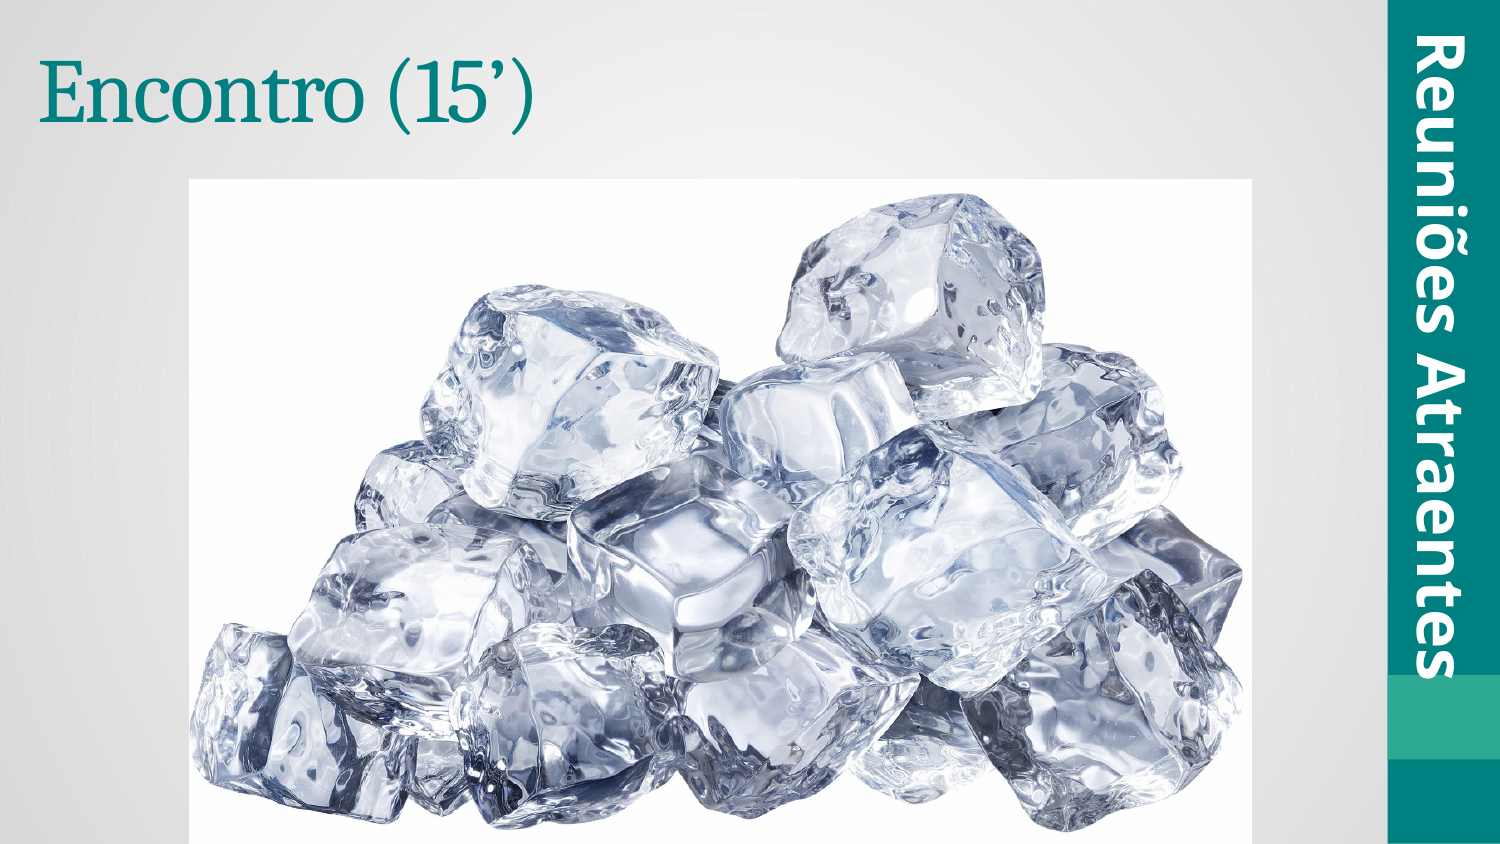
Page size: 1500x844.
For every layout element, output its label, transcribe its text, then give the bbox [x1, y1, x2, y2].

title Encontro (15’) [29, 15, 1364, 157]
text_box Reuniões Atraentes [1397, 23, 1492, 728]
picture [189, 179, 1253, 844]
